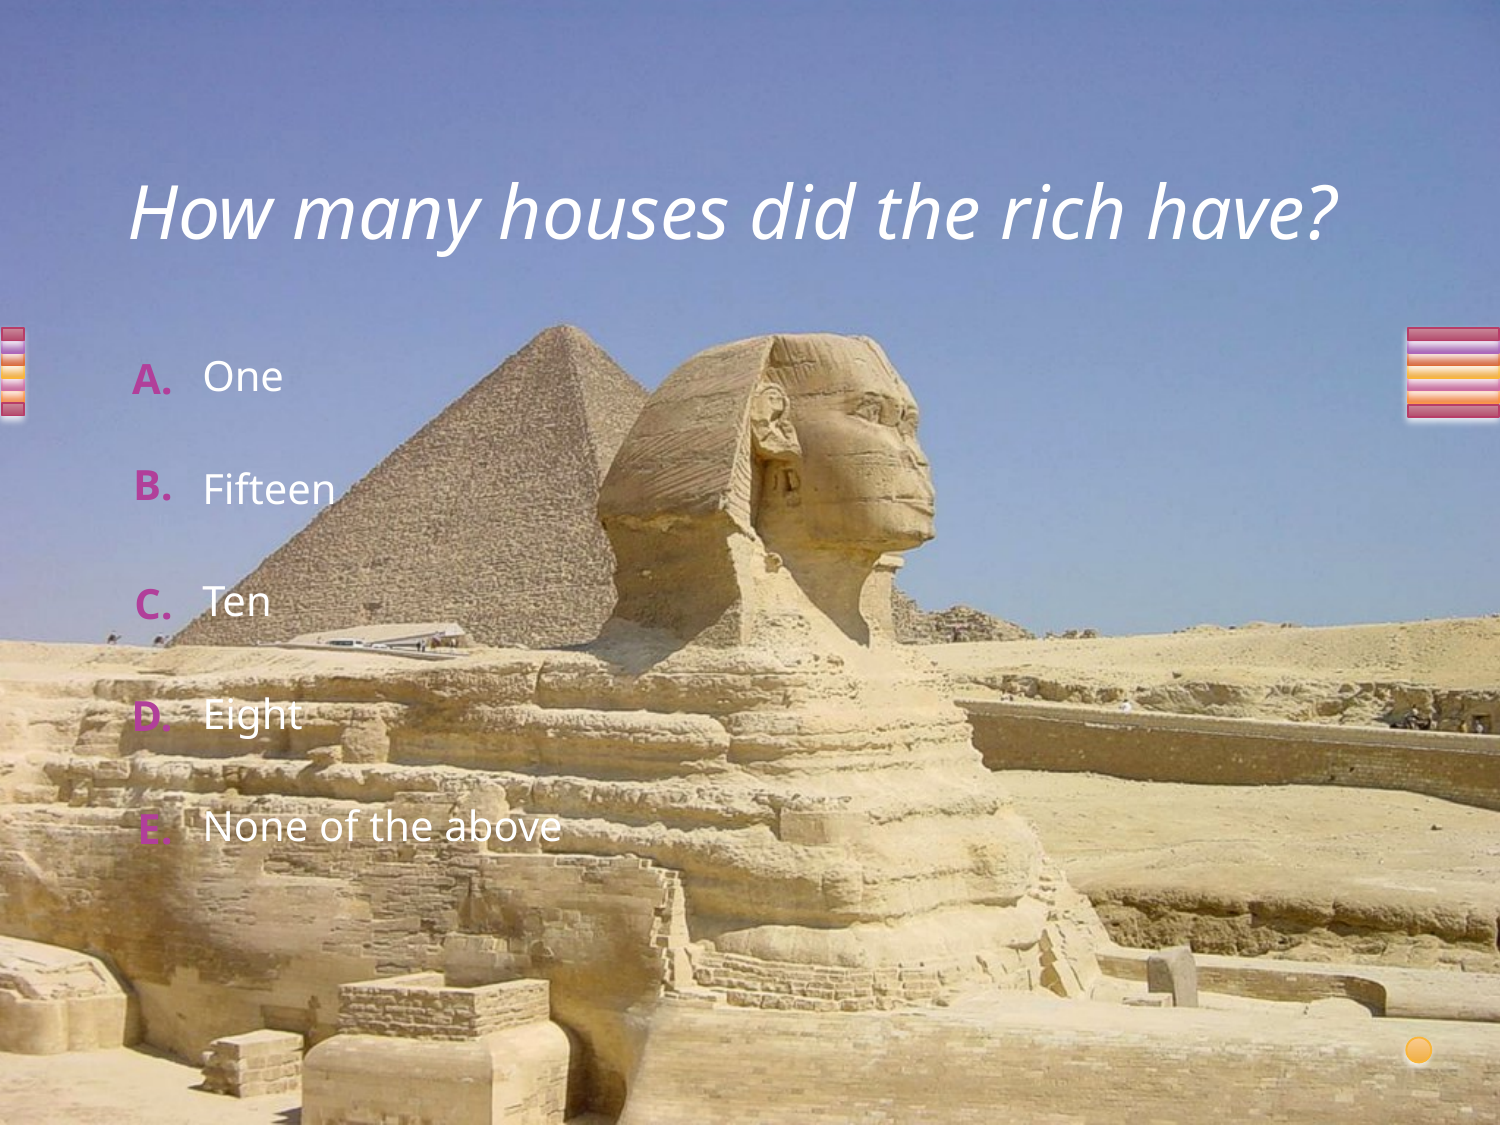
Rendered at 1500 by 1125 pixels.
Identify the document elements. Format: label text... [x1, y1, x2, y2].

list Ten [187, 562, 1350, 638]
list Eight [187, 675, 1350, 750]
list Fifteen [187, 450, 1350, 525]
list None of the above [187, 787, 1350, 863]
title How many houses did the rich have? [112, 37, 1375, 263]
list One [187, 337, 1350, 413]
picture [0, 0, 1500, 1125]
